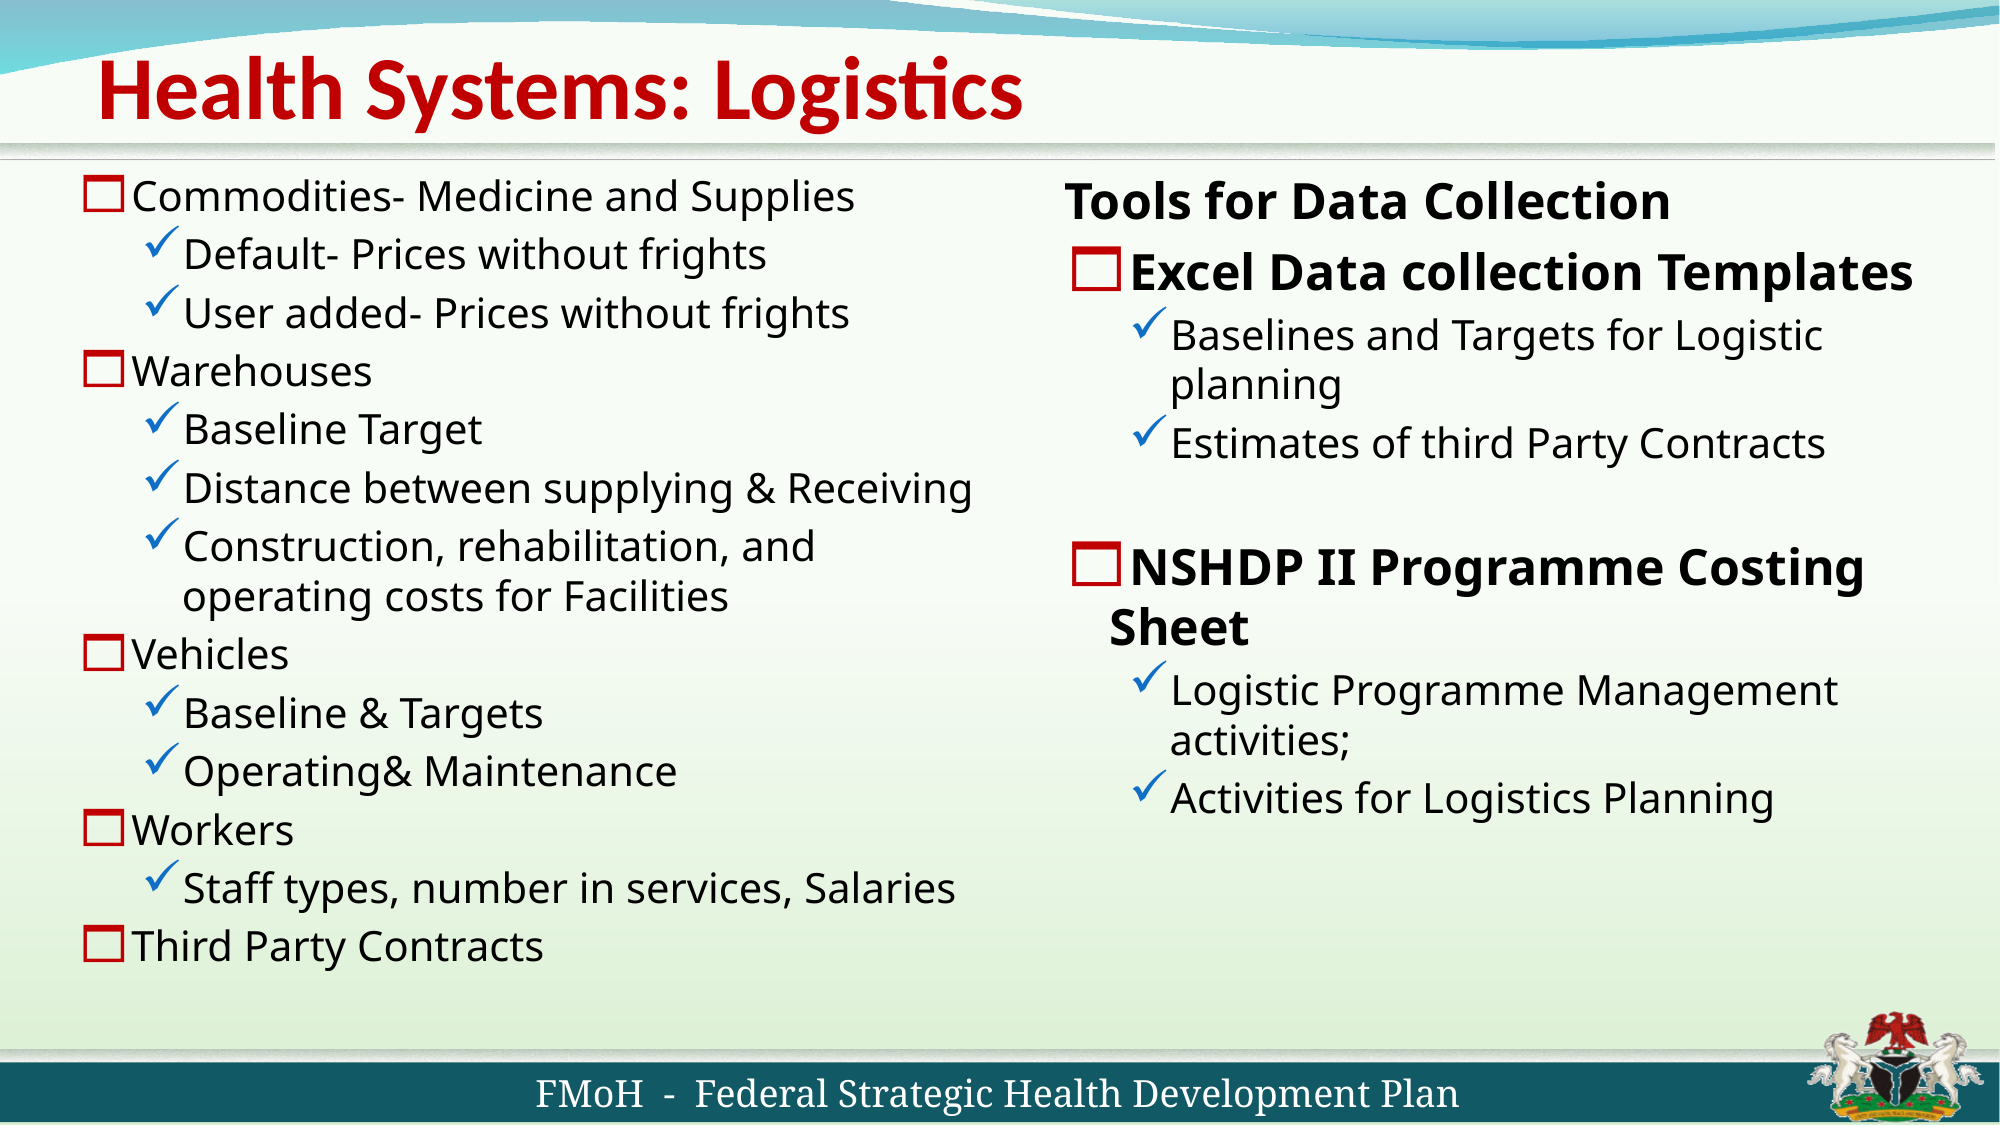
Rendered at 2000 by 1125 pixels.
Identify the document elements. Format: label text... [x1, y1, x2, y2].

list Tools for Data Collection Excel Data collection Templates Baselines and Targets for Logistic planning Estimates of third Party Contracts NSHDP II Programme Costing Sheet Logistic Programme Management activities; Activities for Logistics Planning [1049, 162, 1963, 1025]
text_box Commodities- Medicine and Supplies Default- Prices without frights User added- Prices without frights Warehouses Baseline Target Distance between supplying & Receiving Construction, rehabilitation, and operating costs for Facilities Vehicles Baseline & Targets Operating& Maintenance Workers Staff types, number in services, Salaries Third Party Contracts [62, 162, 1025, 1050]
picture [0, 1008, 2000, 1125]
picture [0, 143, 1995, 161]
title Health Systems: Logistics [97, 21, 1898, 138]
